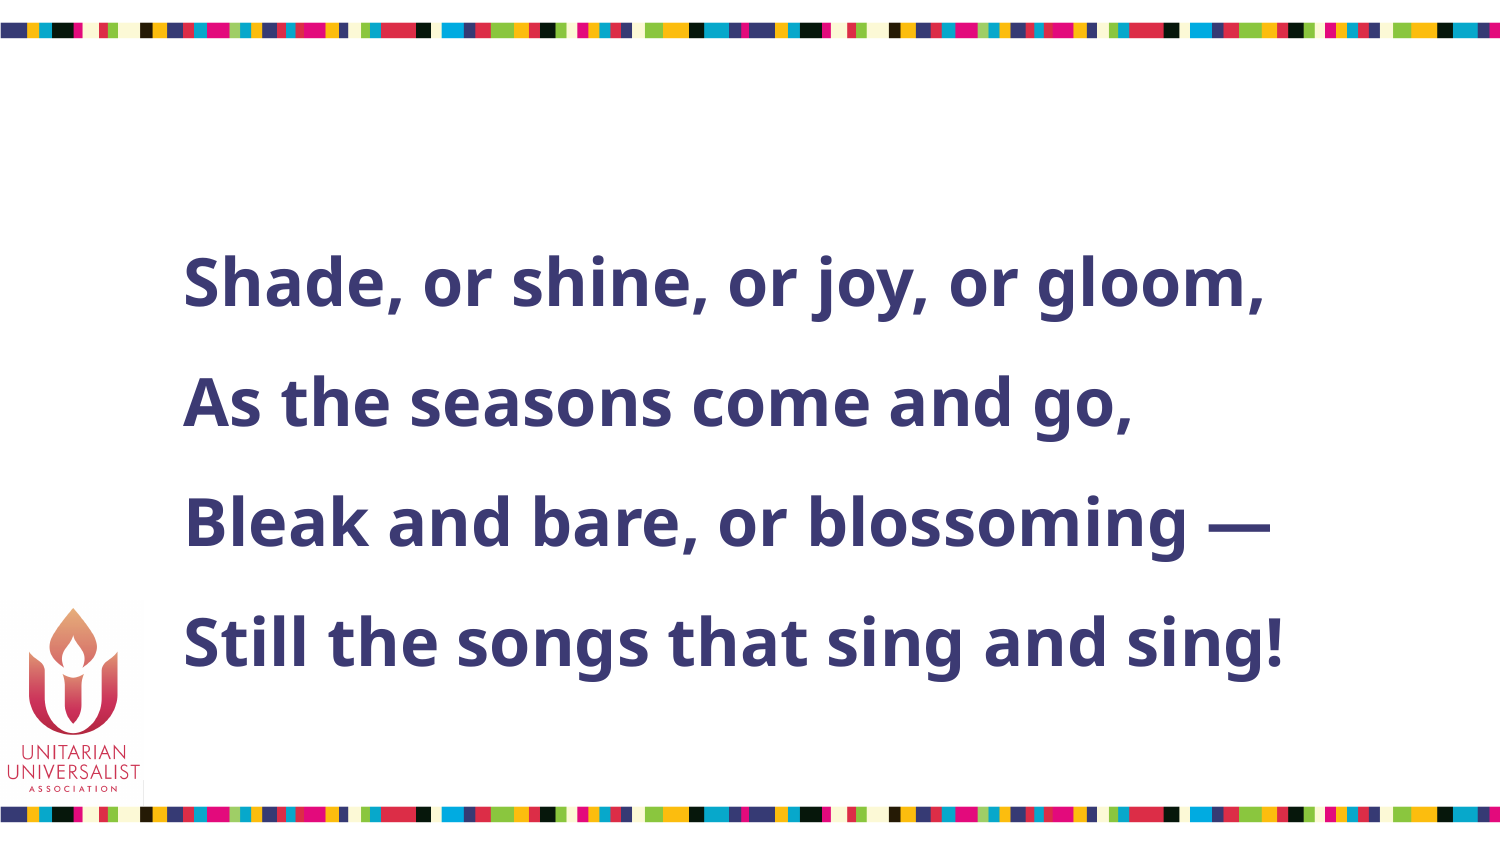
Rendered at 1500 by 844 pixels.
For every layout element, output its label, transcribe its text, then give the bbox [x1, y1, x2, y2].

text_box Shade, or shine, or joy, or gloom, As the seasons come and go, Bleak and bare, or blossoming — Still the songs that sing and sing! [168, 184, 1421, 695]
picture [0, 600, 1500, 824]
picture [0, 22, 1500, 40]
